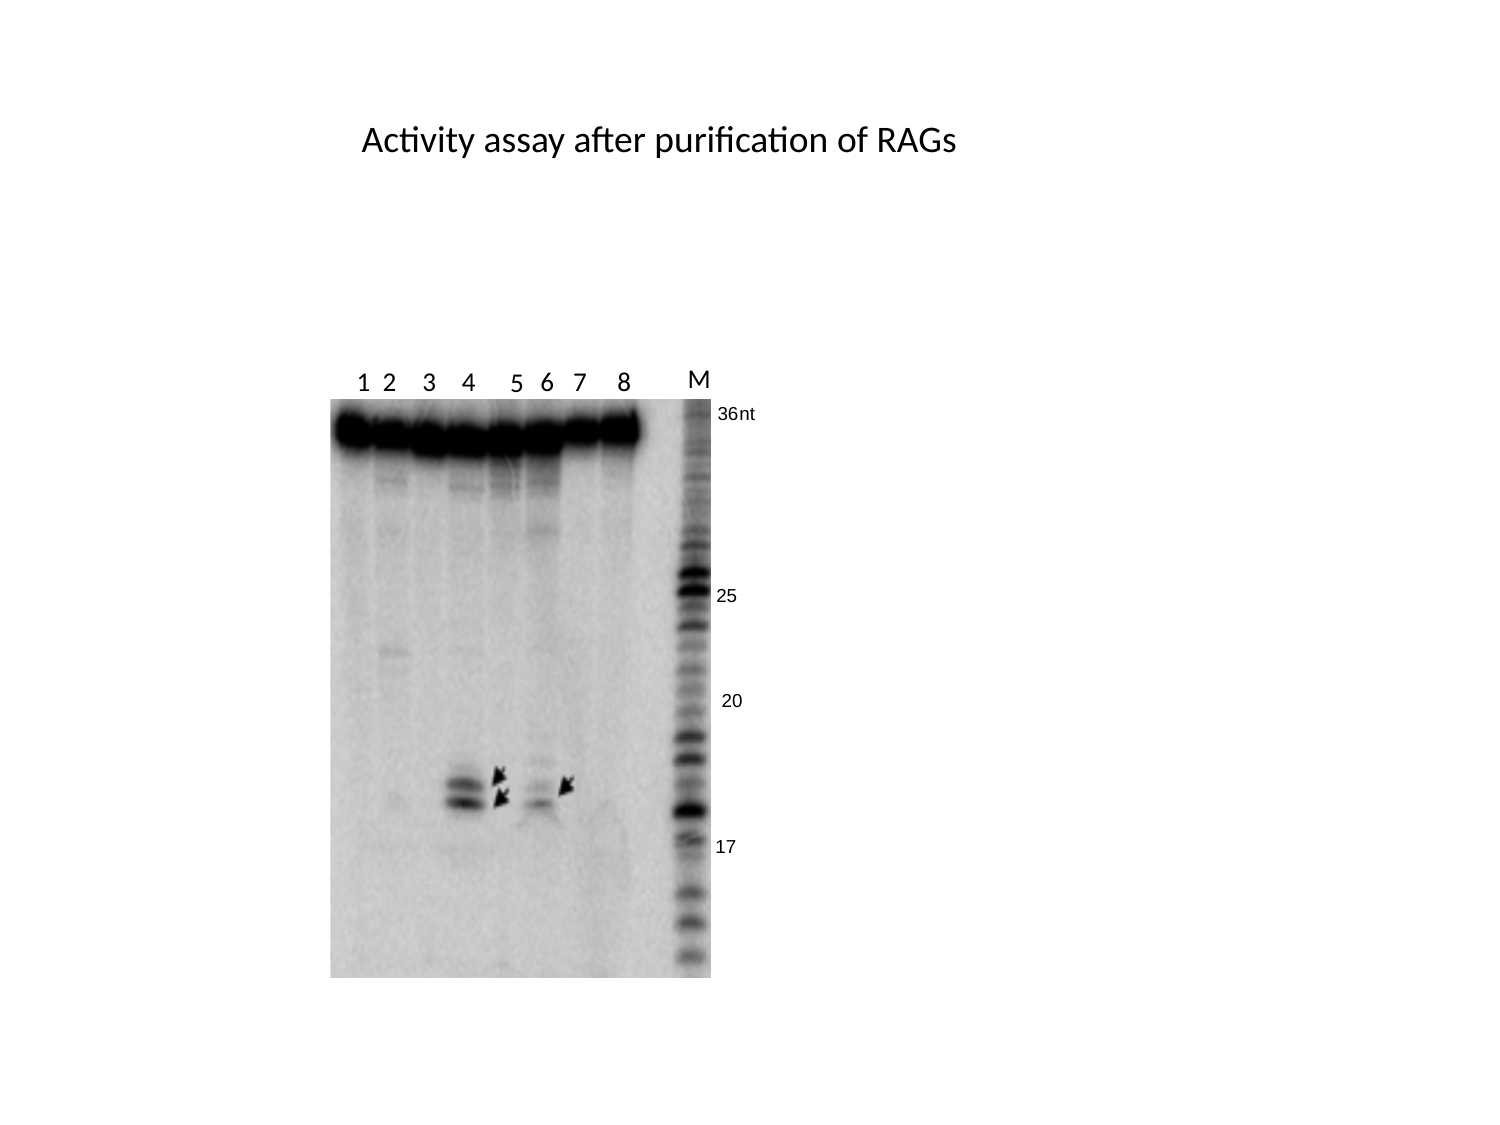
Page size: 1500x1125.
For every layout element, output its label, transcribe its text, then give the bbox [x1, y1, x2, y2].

text_box Activity assay after purification of RAGs [346, 107, 1153, 168]
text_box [330, 352, 780, 978]
